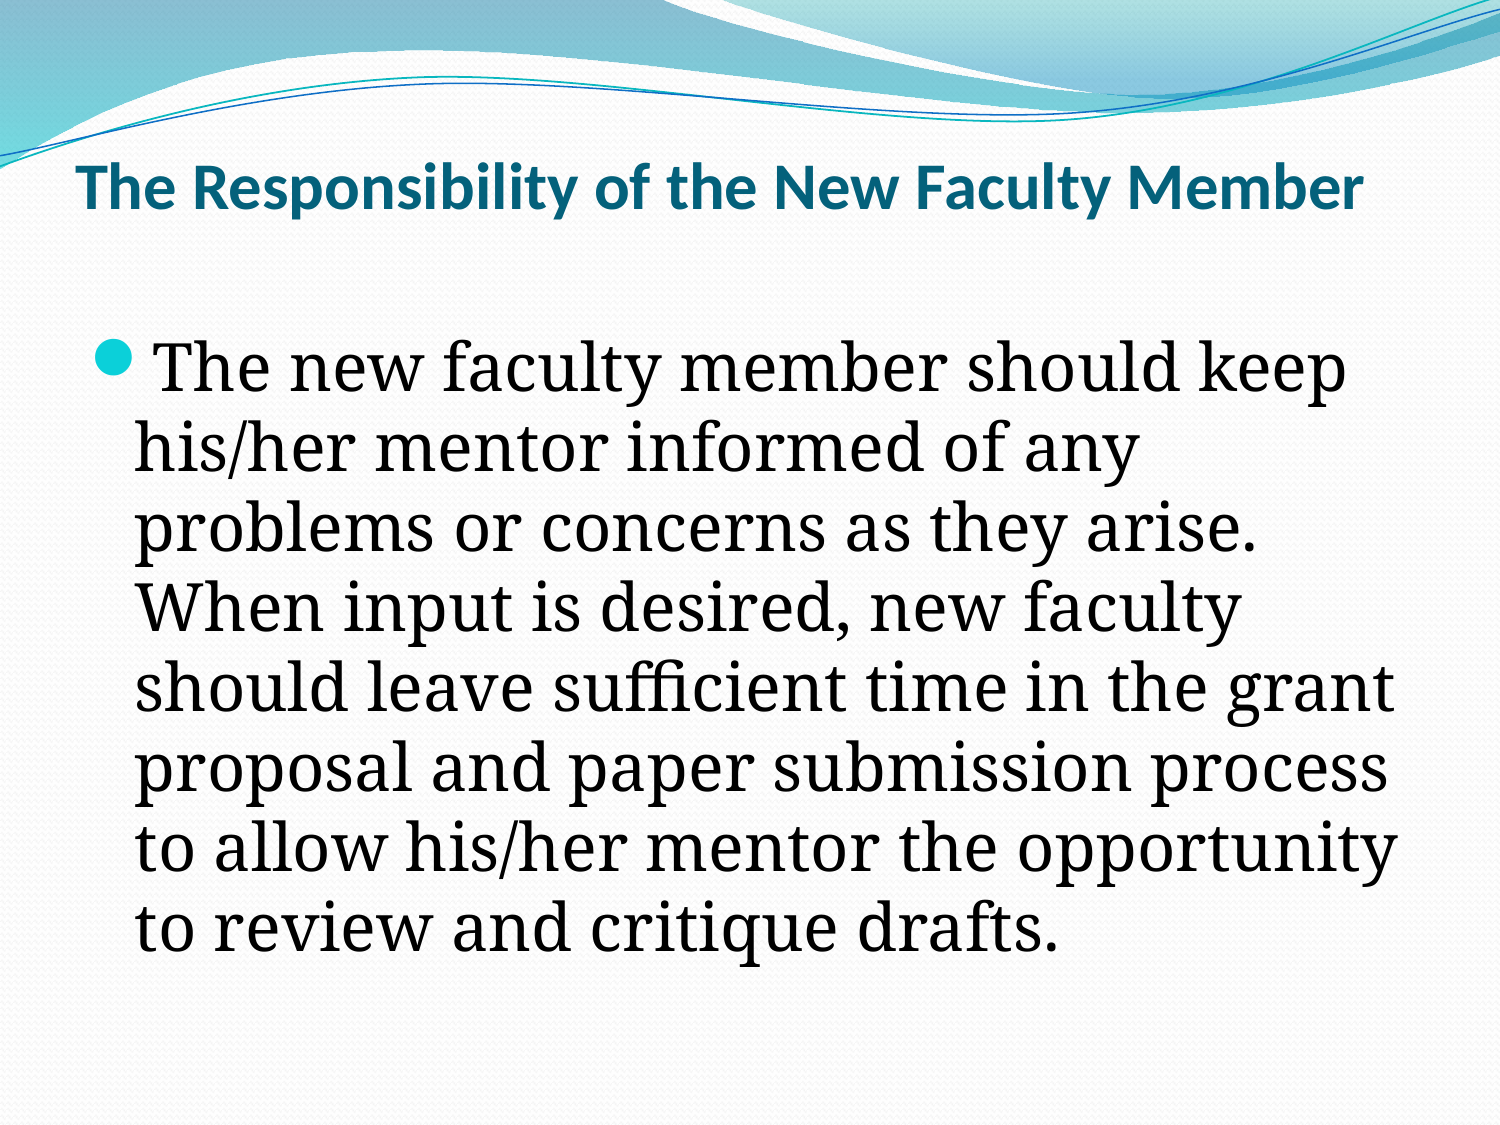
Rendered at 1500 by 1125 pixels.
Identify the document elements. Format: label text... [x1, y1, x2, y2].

title The Responsibility of the New Faculty Member [75, 115, 1425, 303]
list The new faculty member should keep his/her mentor informed of any problems or concerns as they arise. When input is desired, new faculty should leave sufficient time in the grant proposal and paper submission process to allow his/her mentor the opportunity to review and critique drafts. [75, 317, 1425, 1038]
